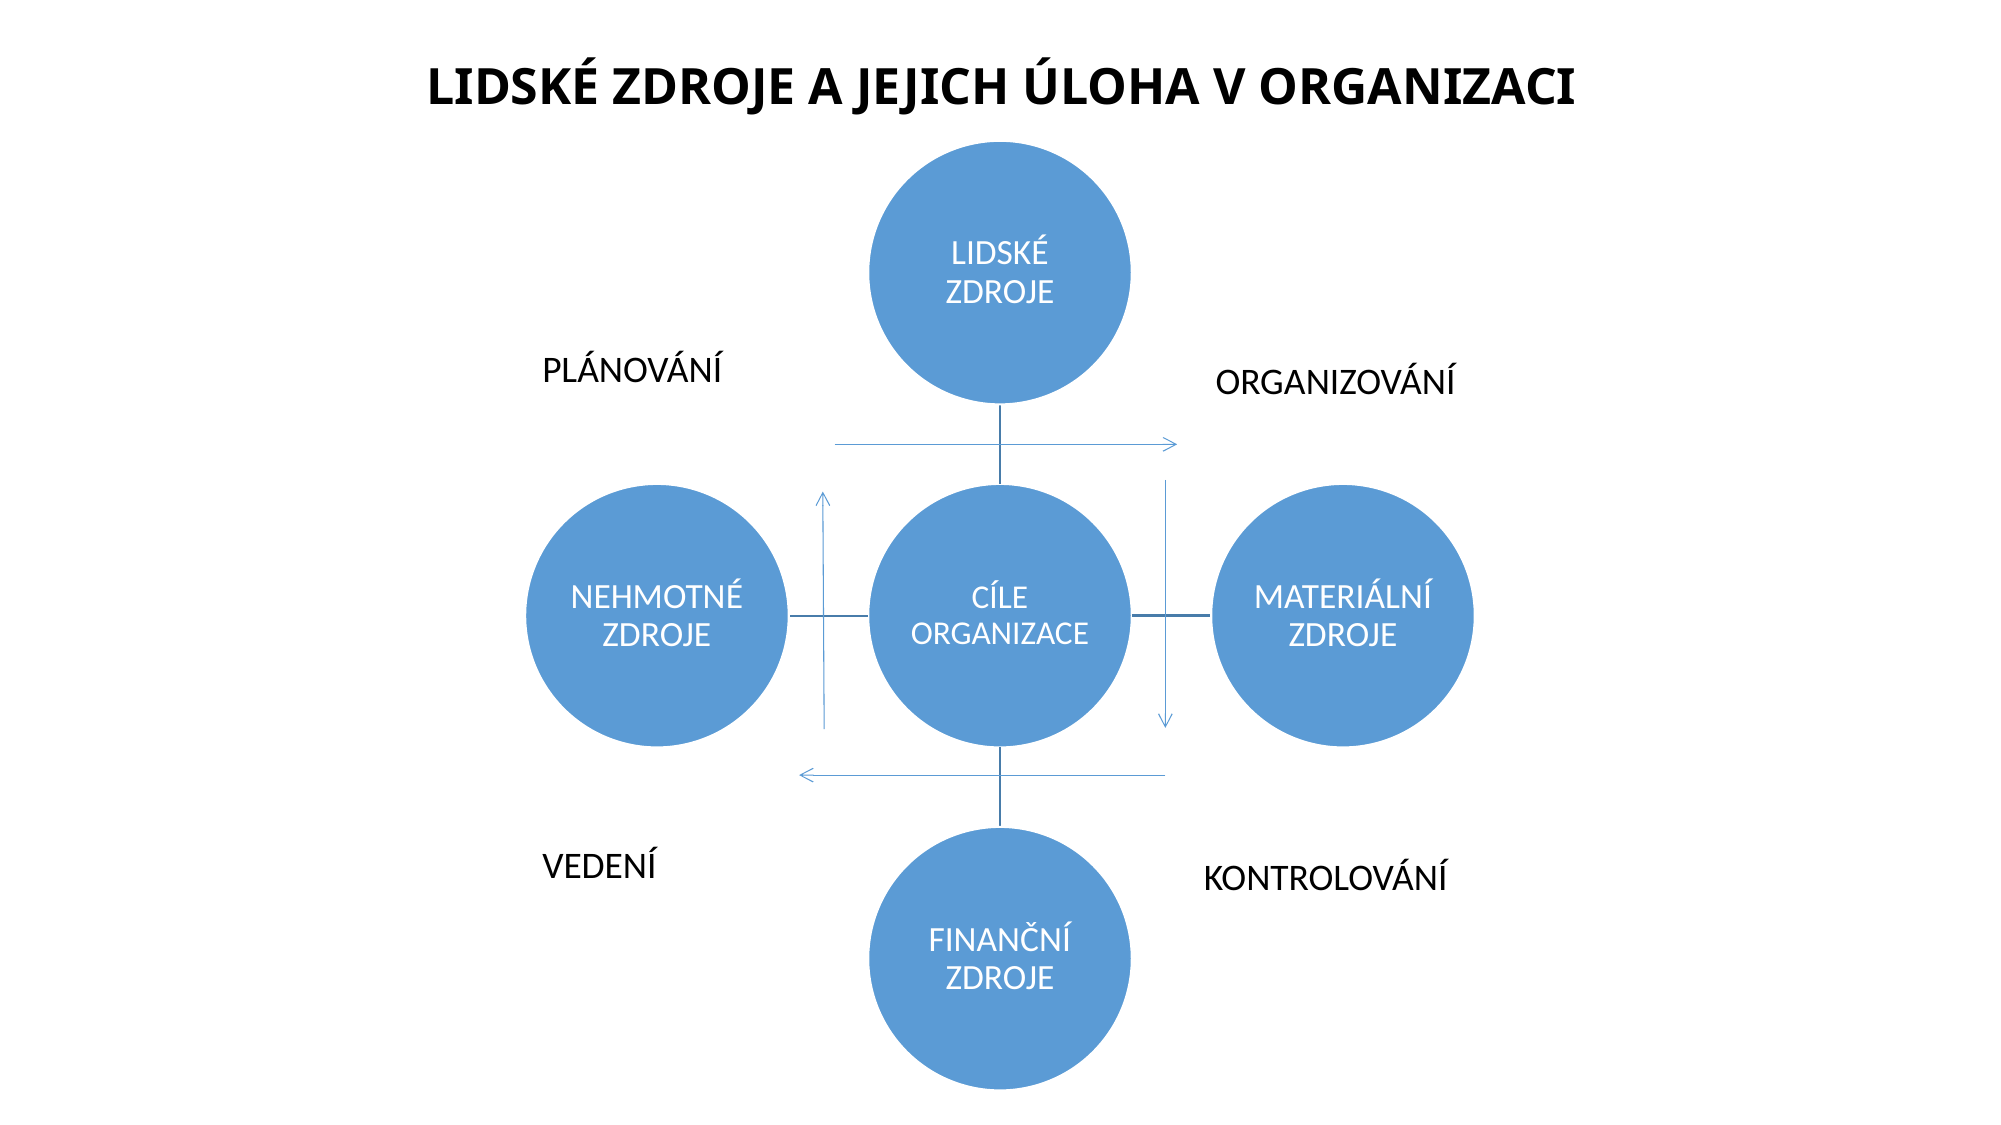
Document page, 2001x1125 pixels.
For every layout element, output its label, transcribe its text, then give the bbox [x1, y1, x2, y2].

title LIDSKÉ ZDROJE A JEJICH ÚLOHA V ORGANIZACI [326, 42, 1677, 135]
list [324, 137, 1675, 1094]
